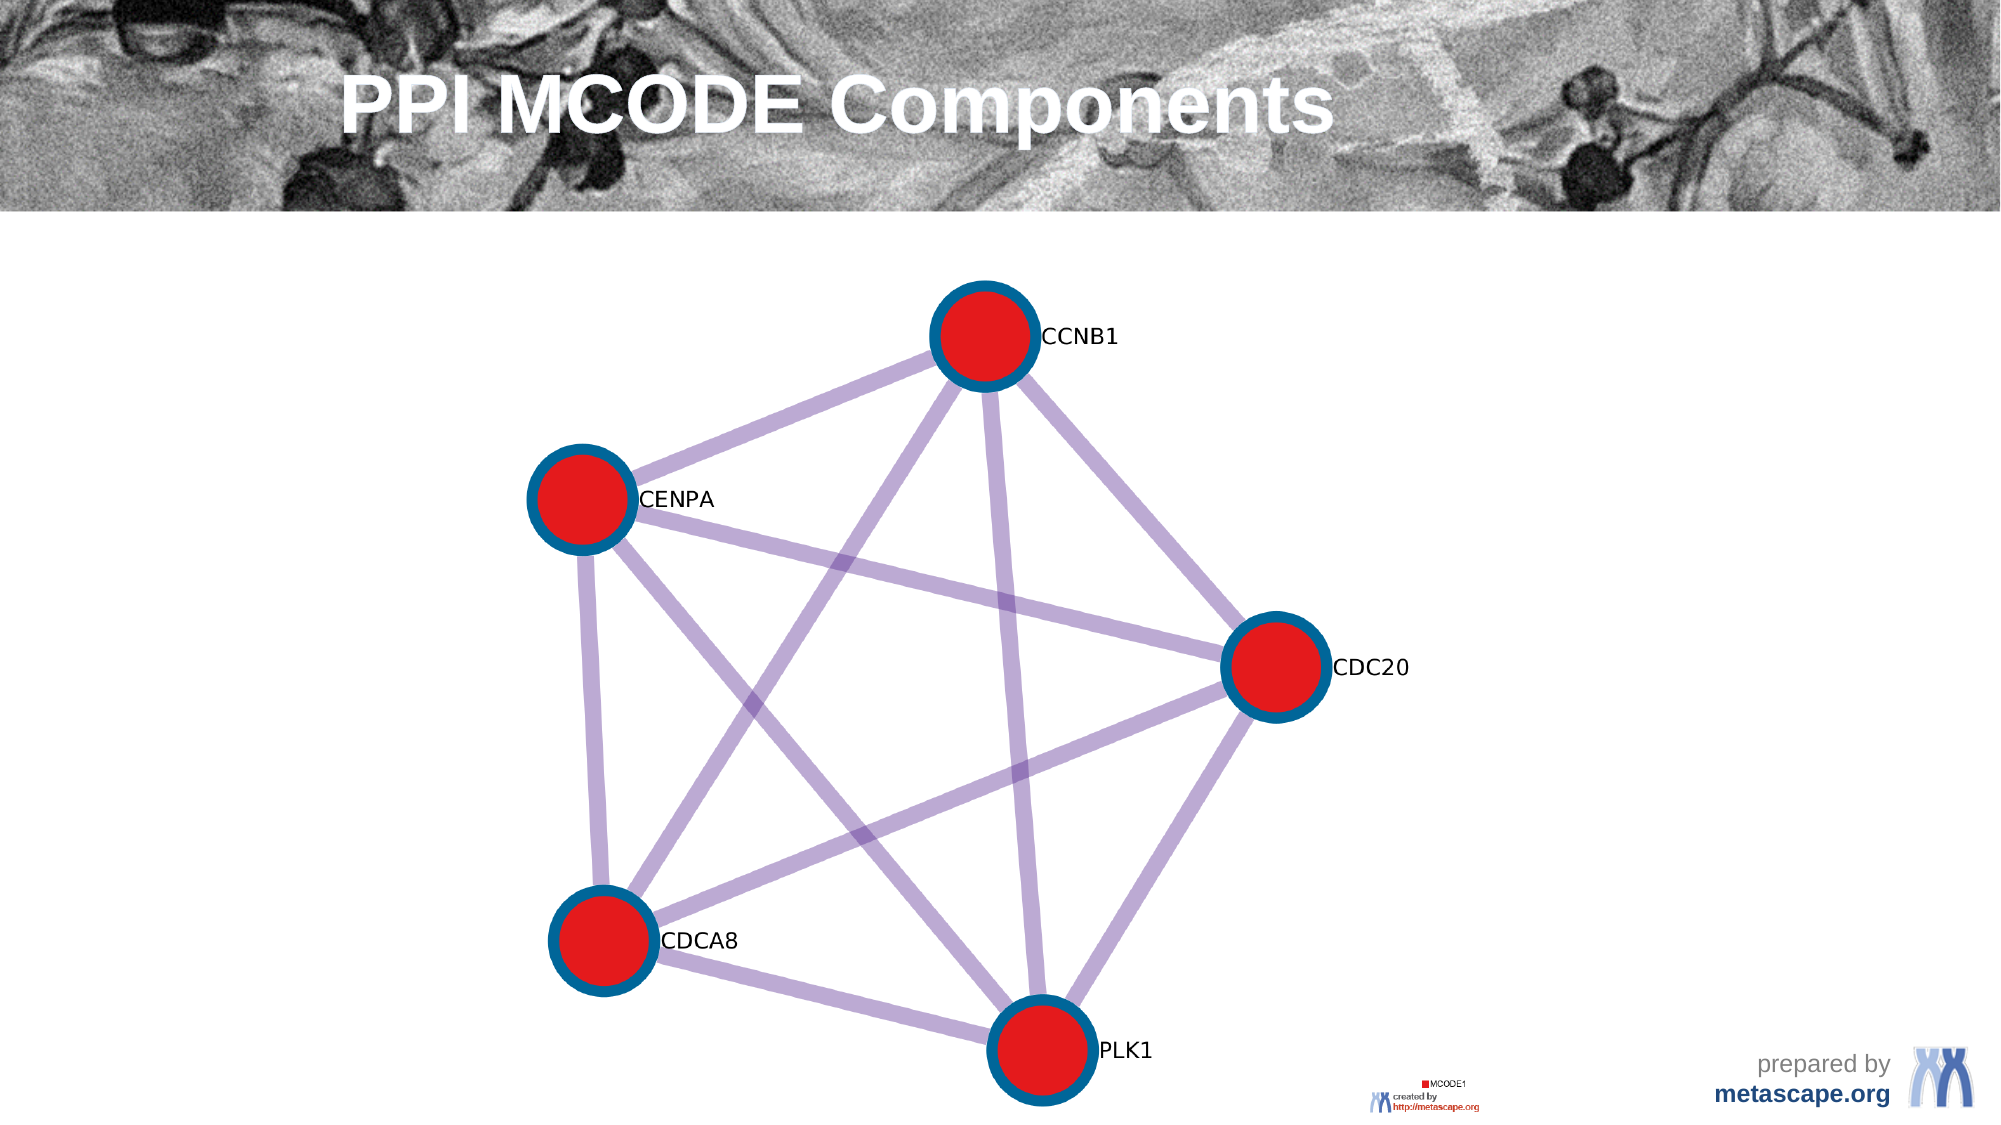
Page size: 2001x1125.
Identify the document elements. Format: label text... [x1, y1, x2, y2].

title PPI MCODE Components [323, 11, 1501, 187]
picture [0, 0, 2001, 1125]
